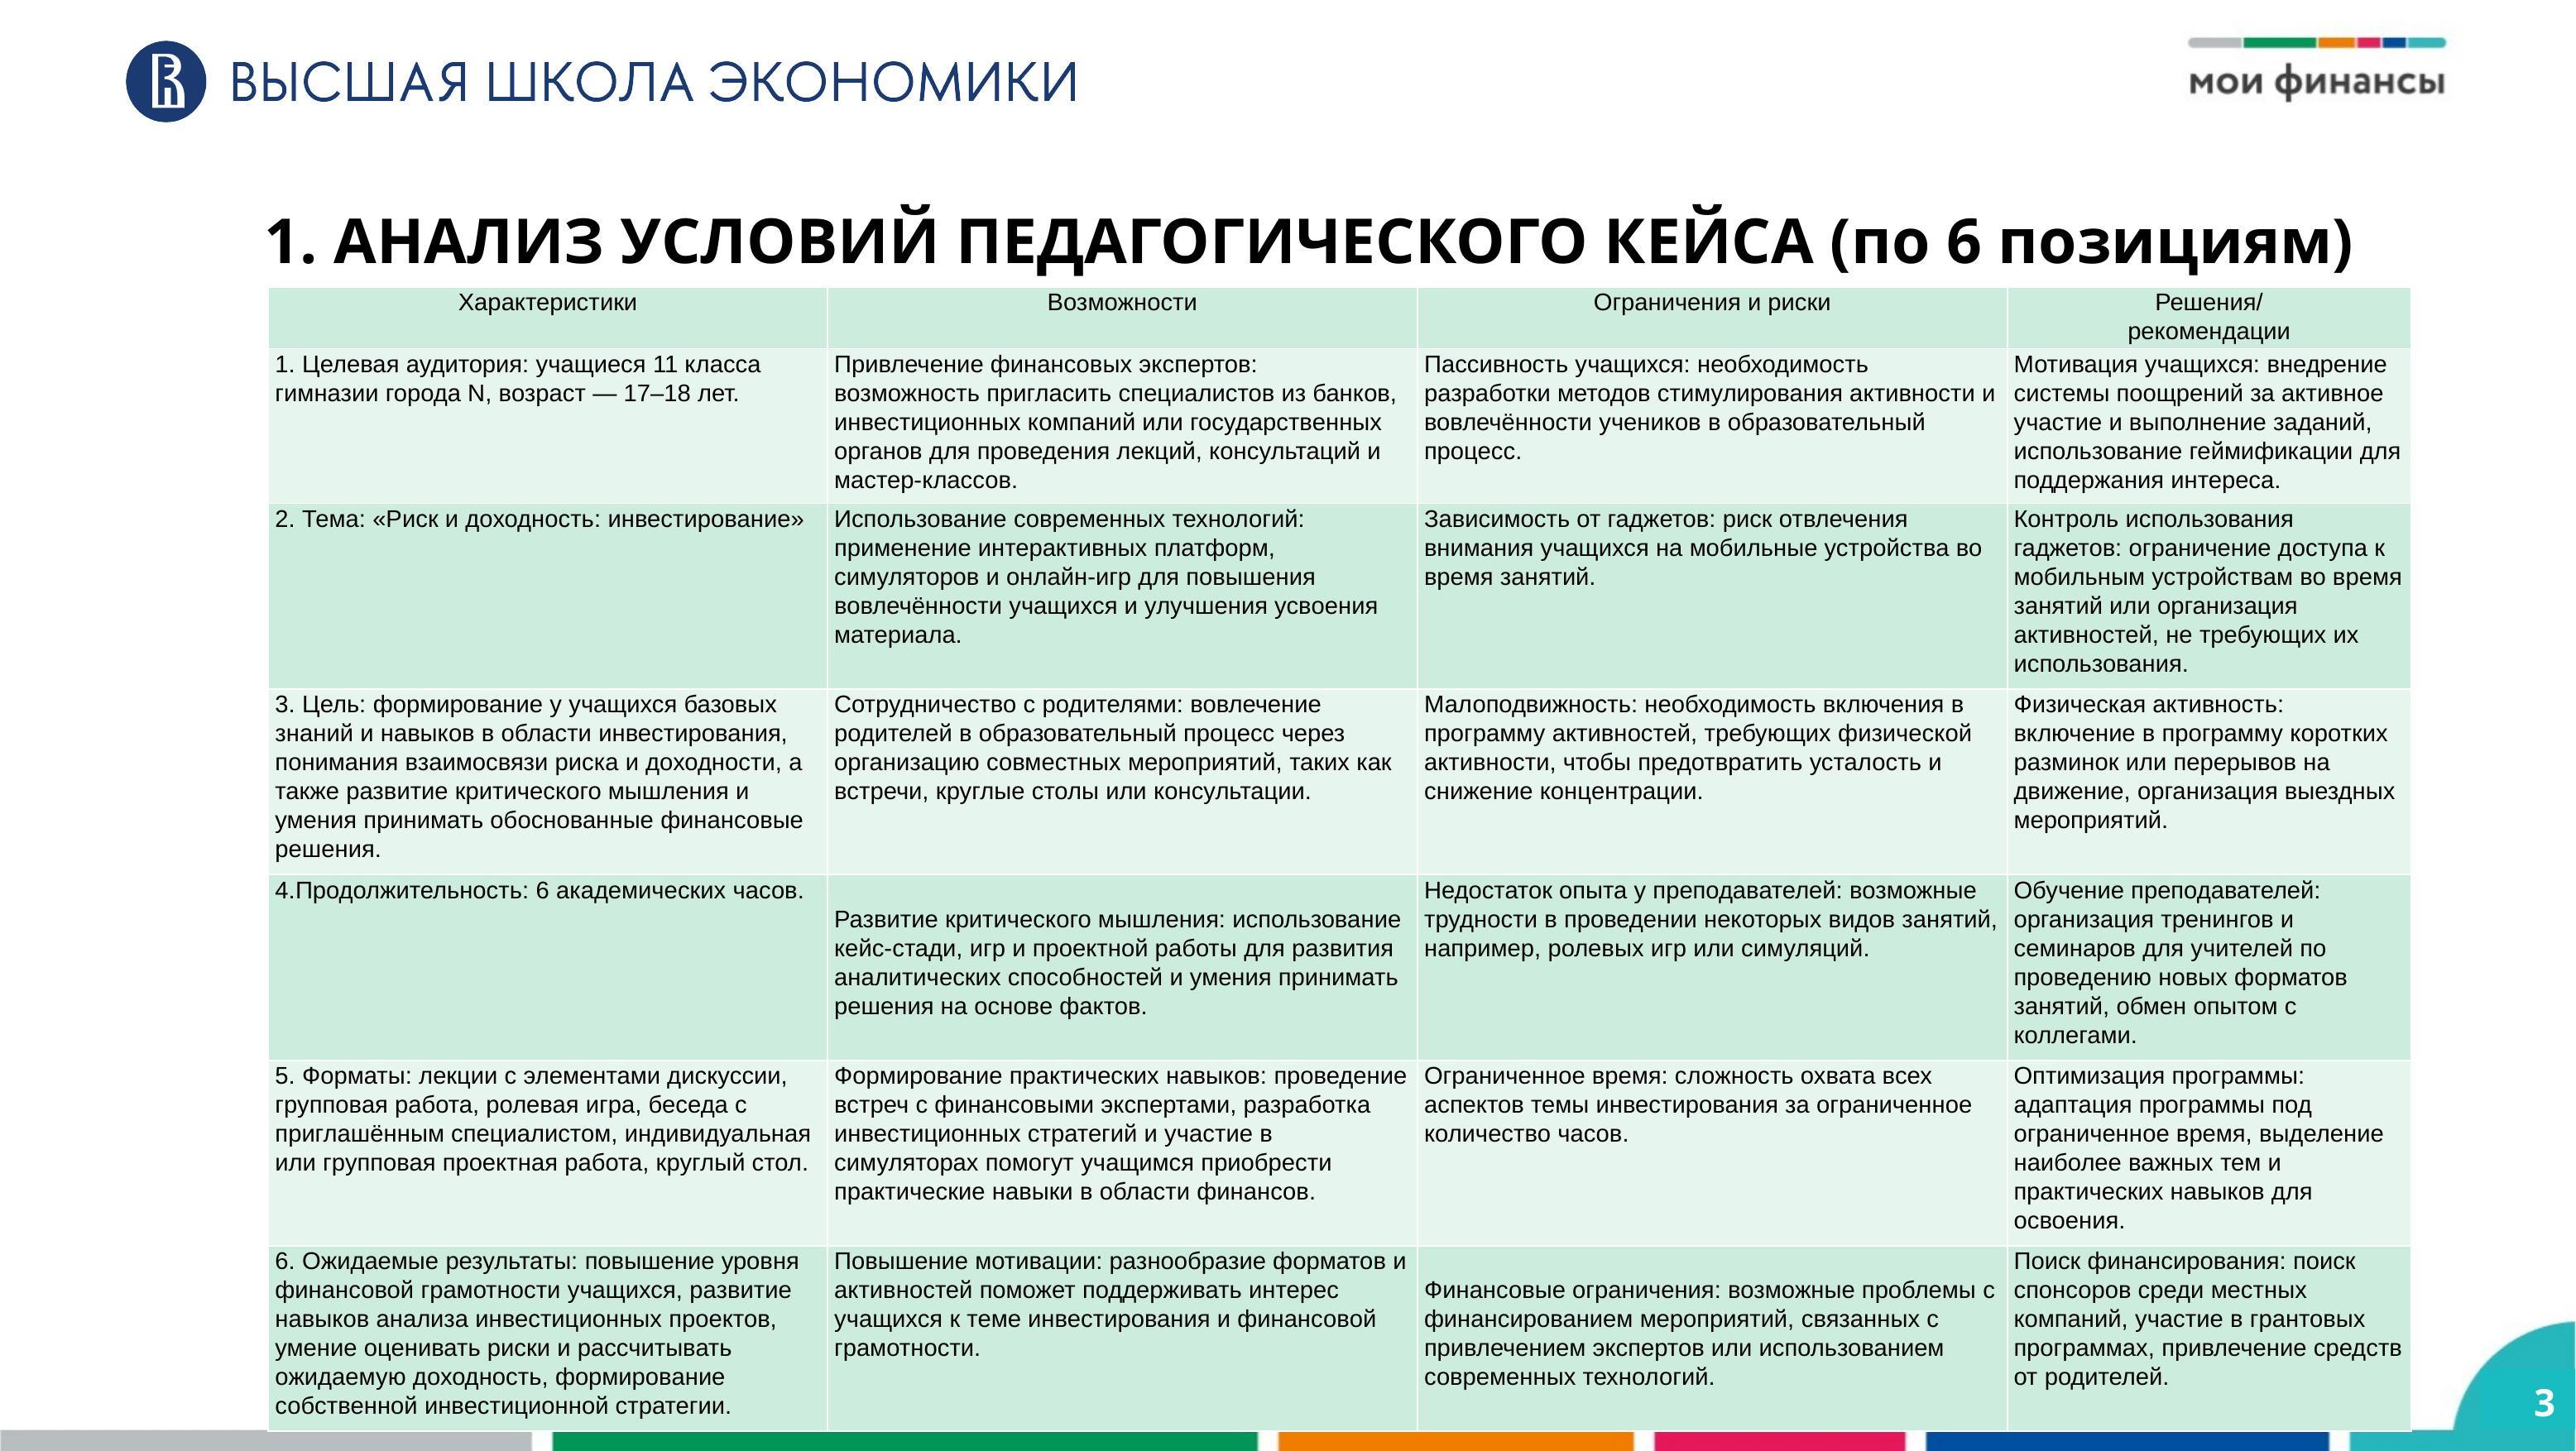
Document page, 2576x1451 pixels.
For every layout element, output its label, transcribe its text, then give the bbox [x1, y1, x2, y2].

table_cell Формирование практических навыков: проведение встреч с финансовыми экспертами, разработка инвестиционных стратегий и участие в симуляторах помогут учащимся приобрести практические навыки в области финансов. [828, 1061, 1417, 1245]
table_cell Повышение мотивации: разнообразие форматов и активностей поможет поддерживать интерес учащихся к теме инвестирования и финансовой грамотности. [828, 1247, 1417, 1430]
picture [0, 0, 2576, 1451]
table_cell Ограниченное время: сложность охвата всех аспектов темы инвестирования за ограниченное количество часов. [1418, 1061, 2007, 1245]
table_cell 2. Тема: «Риск и доходность: инвестирование» [269, 504, 827, 688]
table_header Ограничения и риски [1418, 288, 2007, 348]
table_header Характеристики [269, 288, 827, 348]
table_header Решения/ рекомендации [2008, 288, 2411, 348]
table_cell Финансовые ограничения: возможные проблемы с финансированием мероприятий, связанных с привлечением экспертов или использованием современных технологий. [1418, 1247, 2007, 1430]
table_cell Привлечение финансовых экспертов: возможность пригласить специалистов из банков, инвестиционных компаний или государственных органов для проведения лекций, консультаций и мастер-классов. [828, 349, 1417, 503]
table_cell 5. Форматы: лекции с элементами дискуссии, групповая работа, ролевая игра, беседа с приглашённым специалистом, индивидуальная или групповая проектная работа, круглый стол. [269, 1061, 827, 1245]
table_cell Обучение преподавателей: организация тренингов и семинаров для учителей по проведению новых форматов занятий, обмен опытом с коллегами. [2008, 875, 2411, 1060]
table_cell 3. Цель: формирование у учащихся базовых знаний и навыков в области инвестирования, понимания взаимосвязи риска и доходности, а также развитие критического мышления и умения принимать обоснованные финансовые решения. [269, 690, 827, 874]
table_cell Физическая активность: включение в программу коротких разминок или перерывов на движение, организация выездных мероприятий. [2008, 690, 2411, 874]
table_cell Пассивность учащихся: необходимость разработки методов стимулирования активности и вовлечённости учеников в образовательный процесс. [1418, 349, 2007, 503]
table_cell Оптимизация программы: адаптация программы под ограниченное время, выделение наиболее важных тем и практических навыков для освоения. [2008, 1061, 2411, 1245]
table_cell Контроль использования гаджетов: ограничение доступа к мобильным устройствам во время занятий или организация активностей, не требующих их использования. [2008, 504, 2411, 688]
table_cell Сотрудничество с родителями: вовлечение родителей в образовательный процесс через организацию совместных мероприятий, таких как встречи, круглые столы или консультации. [828, 690, 1417, 874]
table_cell Использование современных технологий: применение интерактивных платформ, симуляторов и онлайн-игр для повышения вовлечённости учащихся и улучшения усвоения материала. [828, 504, 1417, 688]
table_cell 4.Продолжительность: 6 академических часов. [269, 875, 827, 1060]
table_cell Недостаток опыта у преподавателей: возможные трудности в проведении некоторых видов занятий, например, ролевых игр или симуляций. [1418, 875, 2007, 1060]
table_cell Поиск финансирования: поиск спонсоров среди местных компаний, участие в грантовых программах, привлечение средств от родителей. [2008, 1247, 2411, 1430]
text_box 3 [2480, 1368, 2576, 1430]
table_cell Малоподвижность: необходимость включения в программу активностей, требующих физической активности, чтобы предотвратить усталость и снижение концентрации. [1418, 690, 2007, 874]
table_cell Развитие критического мышления: использование кейс-стади, игр и проектной работы для развития аналитических способностей и умения принимать решения на основе фактов. [828, 875, 1417, 1060]
table_cell 1. Целевая аудитория: учащиеся 11 класса гимназии города N, возраст — 17–18 лет. [269, 349, 827, 503]
table_cell Мотивация учащихся: внедрение системы поощрений за активное участие и выполнение заданий, использование геймификации для поддержания интереса. [2008, 349, 2411, 503]
table_cell Зависимость от гаджетов: риск отвлечения внимания учащихся на мобильные устройства во время занятий. [1418, 504, 2007, 688]
text_box 1. АНАЛИЗ УСЛОВИЙ ПЕДАГОГИЧЕСКОГО КЕЙСА (по 6 позициям) [44, 192, 2576, 286]
table_header Возможности [828, 288, 1417, 348]
table_cell 6. Ожидаемые результаты: повышение уровня финансовой грамотности учащихся, развитие навыков анализа инвестиционных проектов, умение оценивать риски и рассчитывать ожидаемую доходность, формирование собственной инвестиционной стратегии. [269, 1247, 827, 1430]
